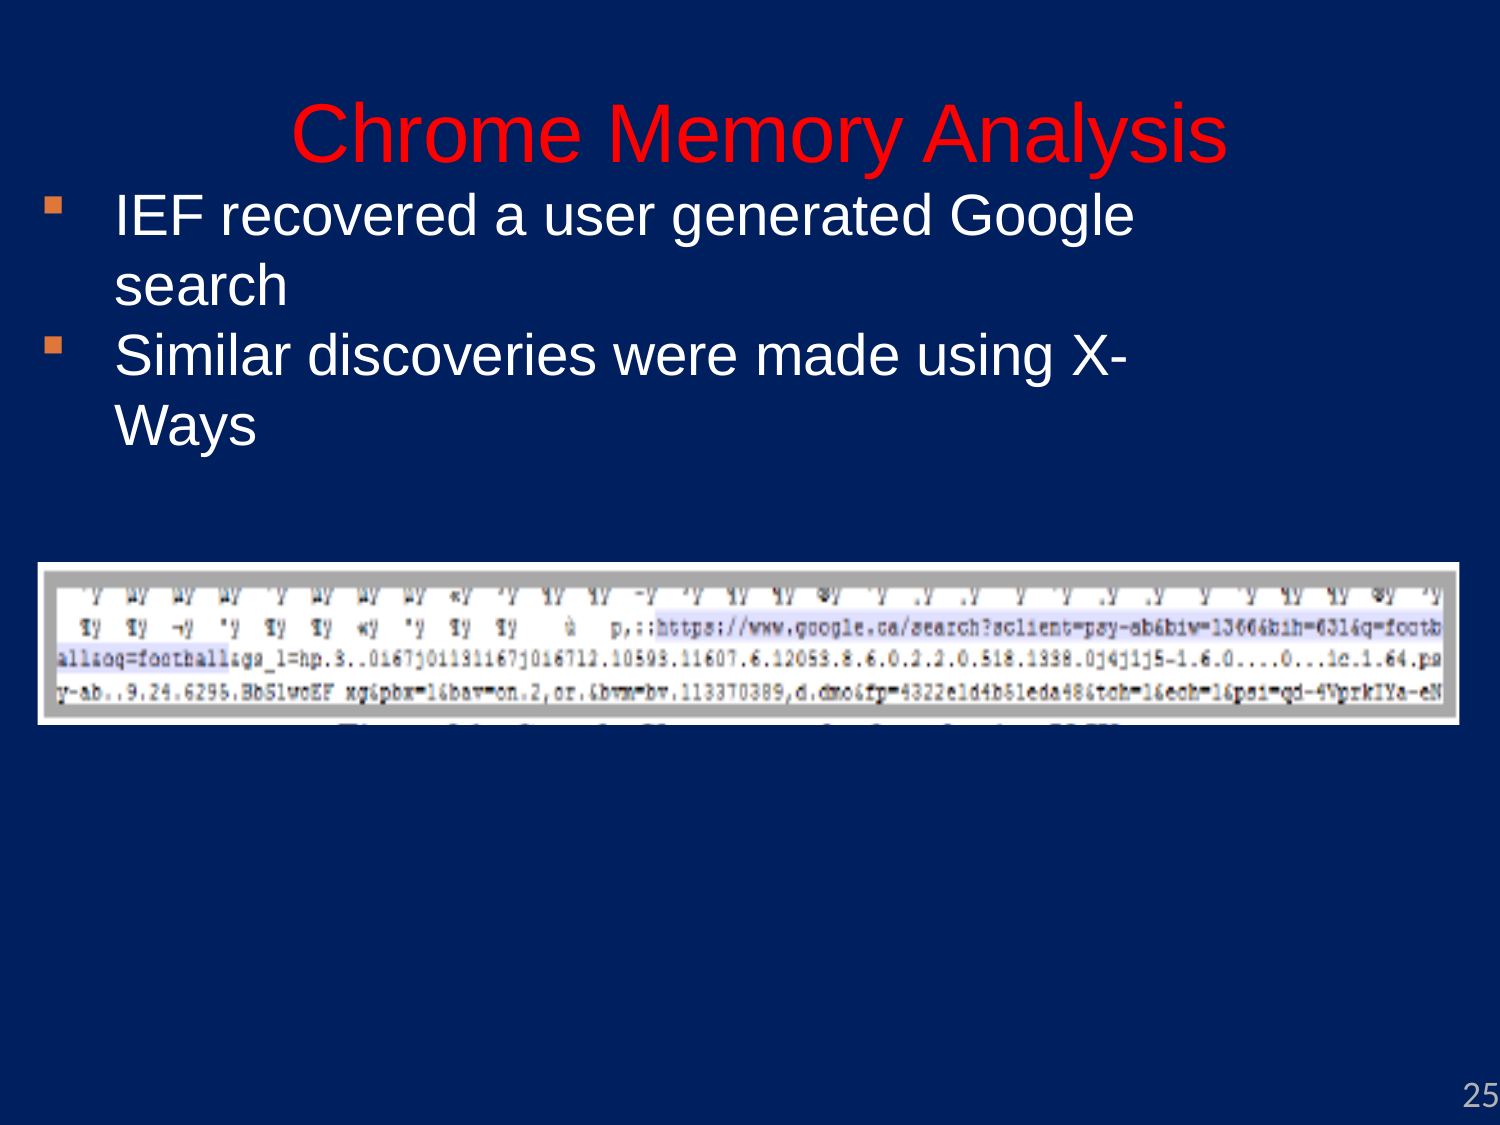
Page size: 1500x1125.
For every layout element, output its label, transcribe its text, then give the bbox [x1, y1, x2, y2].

picture [37, 561, 1460, 726]
text_box IEF recovered a user generated Google search Similar discoveries were made using X-Ways [37, 177, 1226, 458]
slide_number 25 [1437, 1069, 1500, 1125]
title Chrome Memory Analysis [44, 53, 1456, 267]
